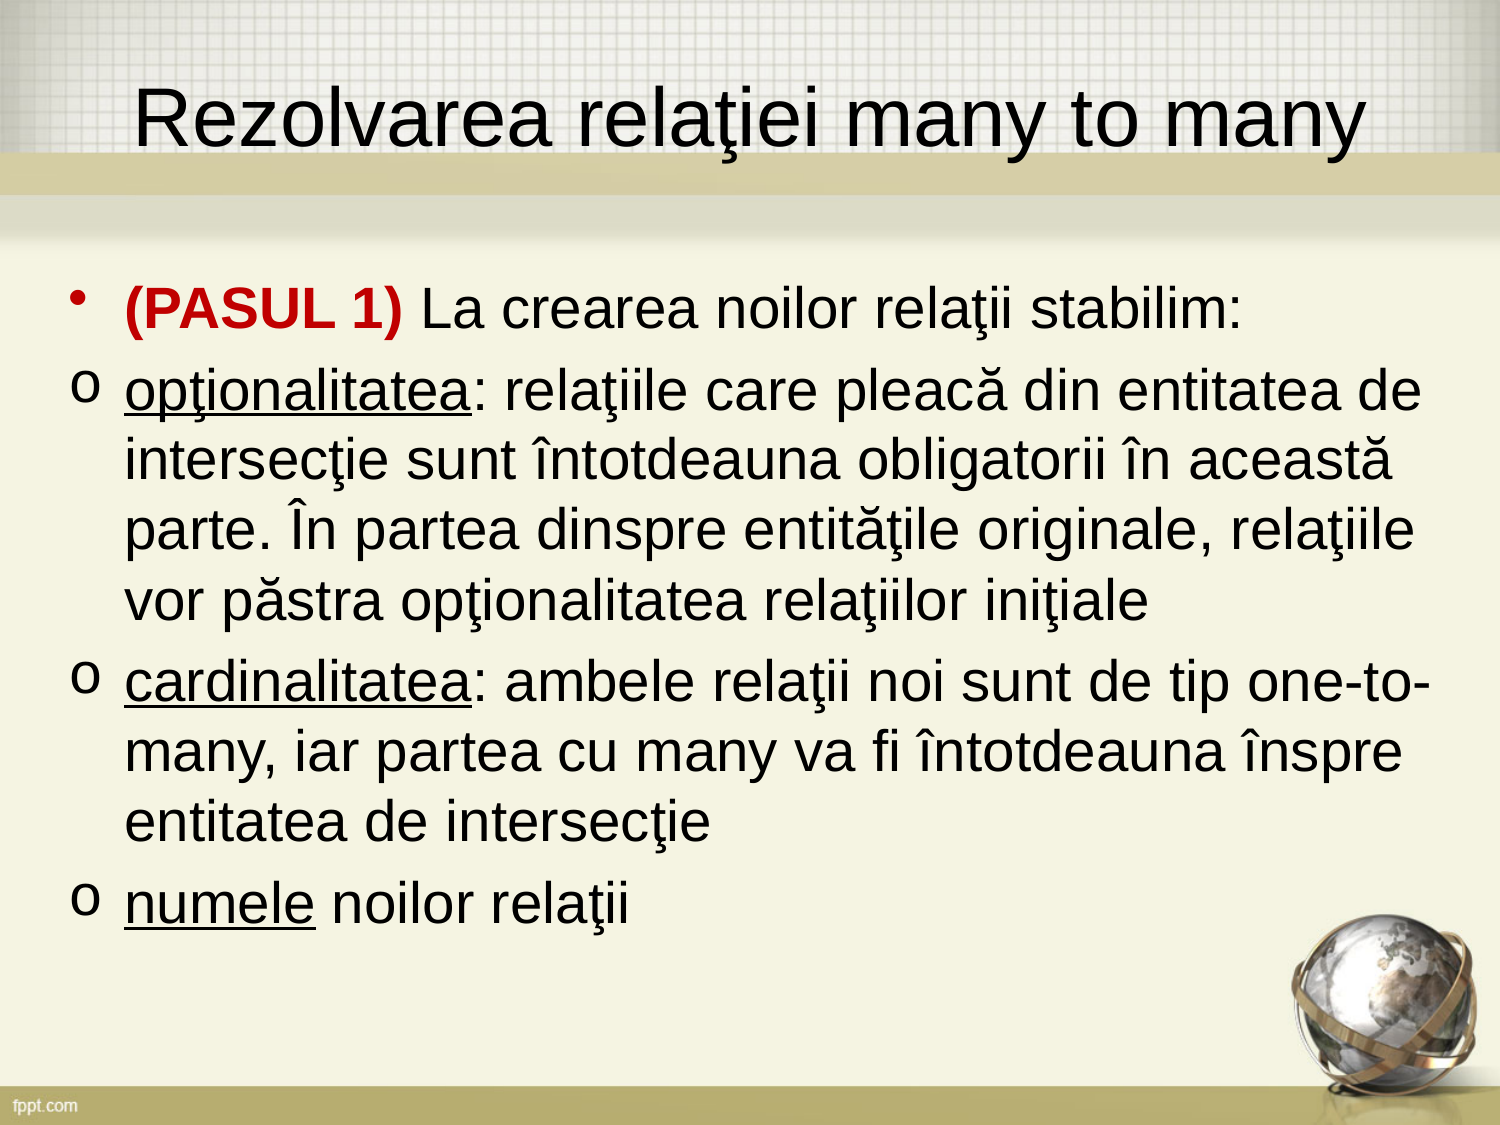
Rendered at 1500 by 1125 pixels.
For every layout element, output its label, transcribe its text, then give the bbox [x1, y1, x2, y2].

title Rezolvarea relaţiei many to many [75, 19, 1425, 207]
list (PASUL 1) La crearea noilor relaţii stabilim: opţionalitatea: relaţiile care pleacă din entitatea de intersecţie sunt întotdeauna obligatorii în această parte. În partea dinspre entităţile originale, relaţiile vor păstra opţionalitatea relaţiilor iniţiale cardinalitatea: ambele relaţii noi sunt de tip one-to-many, iar partea cu many va fi întotdeauna înspre entitatea de intersecţie numele noilor relaţii [53, 262, 1459, 1005]
picture [0, 0, 1500, 1125]
